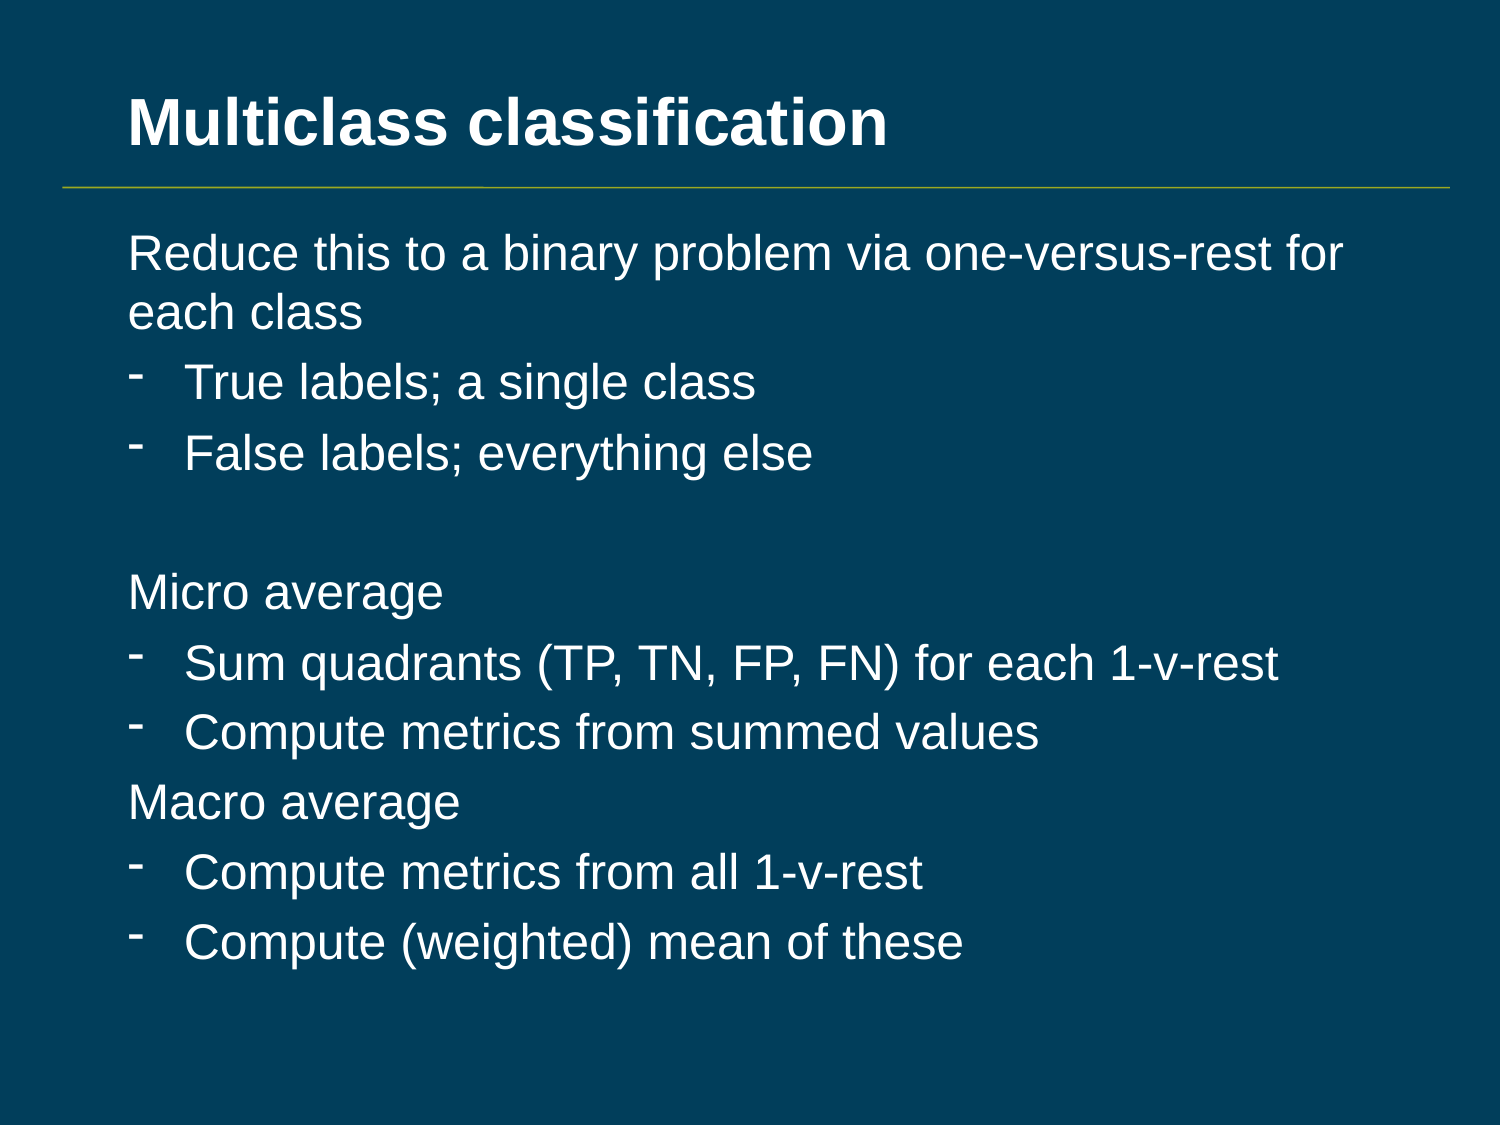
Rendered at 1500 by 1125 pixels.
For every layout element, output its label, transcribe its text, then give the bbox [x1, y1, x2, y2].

picture [496, 963, 514, 969]
list Reduce this to a binary problem via one-versus-rest for each class True labels; a single class False labels; everything else Micro average Sum quadrants (TP, TN, FP, FN) for each 1-v-rest Compute metrics from summed values Macro average Compute metrics from all 1-v-rest Compute (weighted) mean of these [112, 212, 1388, 963]
title Multiclass classification [112, 24, 1388, 212]
